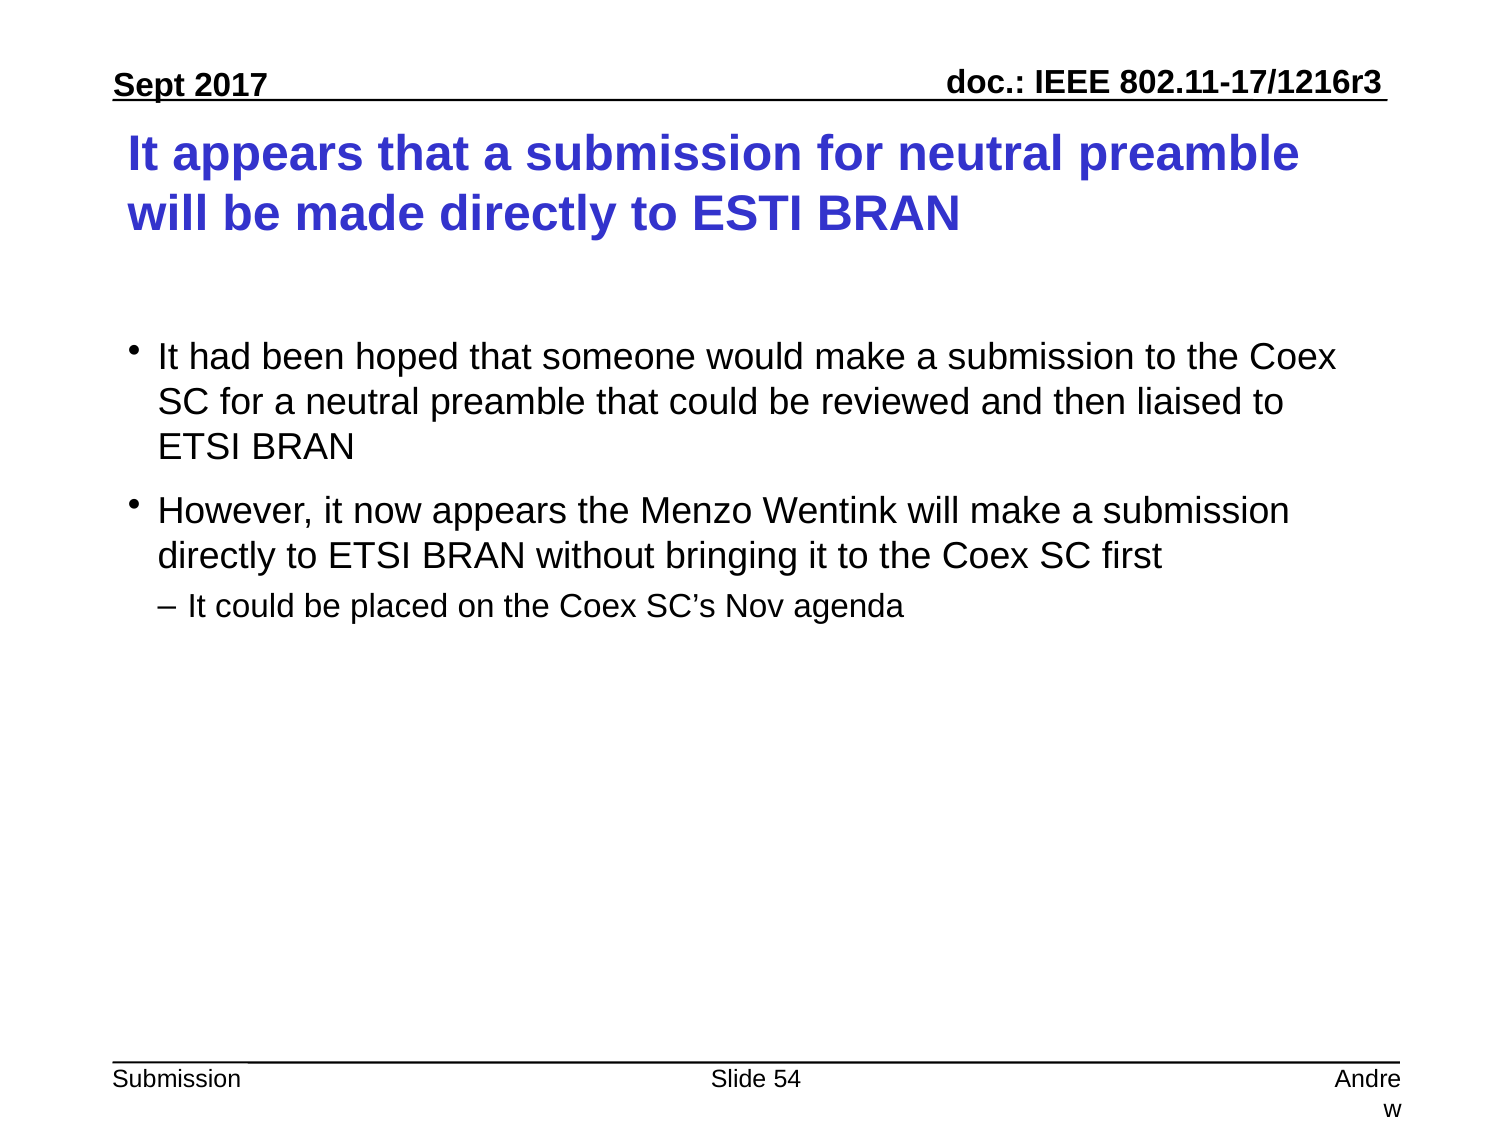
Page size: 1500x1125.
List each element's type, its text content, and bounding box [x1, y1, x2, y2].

footer Andrew Myles, Cisco [1320, 1061, 1402, 1093]
title It appears that a submission for neutral preamble will be made directly to ESTI BRAN [112, 112, 1388, 288]
slide_number Slide 54 [709, 1061, 803, 1093]
list It had been hoped that someone would make a submission to the Coex SC for a neutral preamble that could be reviewed and then liaised to ETSI BRAN However, it now appears the Menzo Wentink will make a submission directly to ETSI BRAN without bringing it to the Coex SC first It could be placed on the Coex SC’s Nov agenda [112, 324, 1388, 1000]
